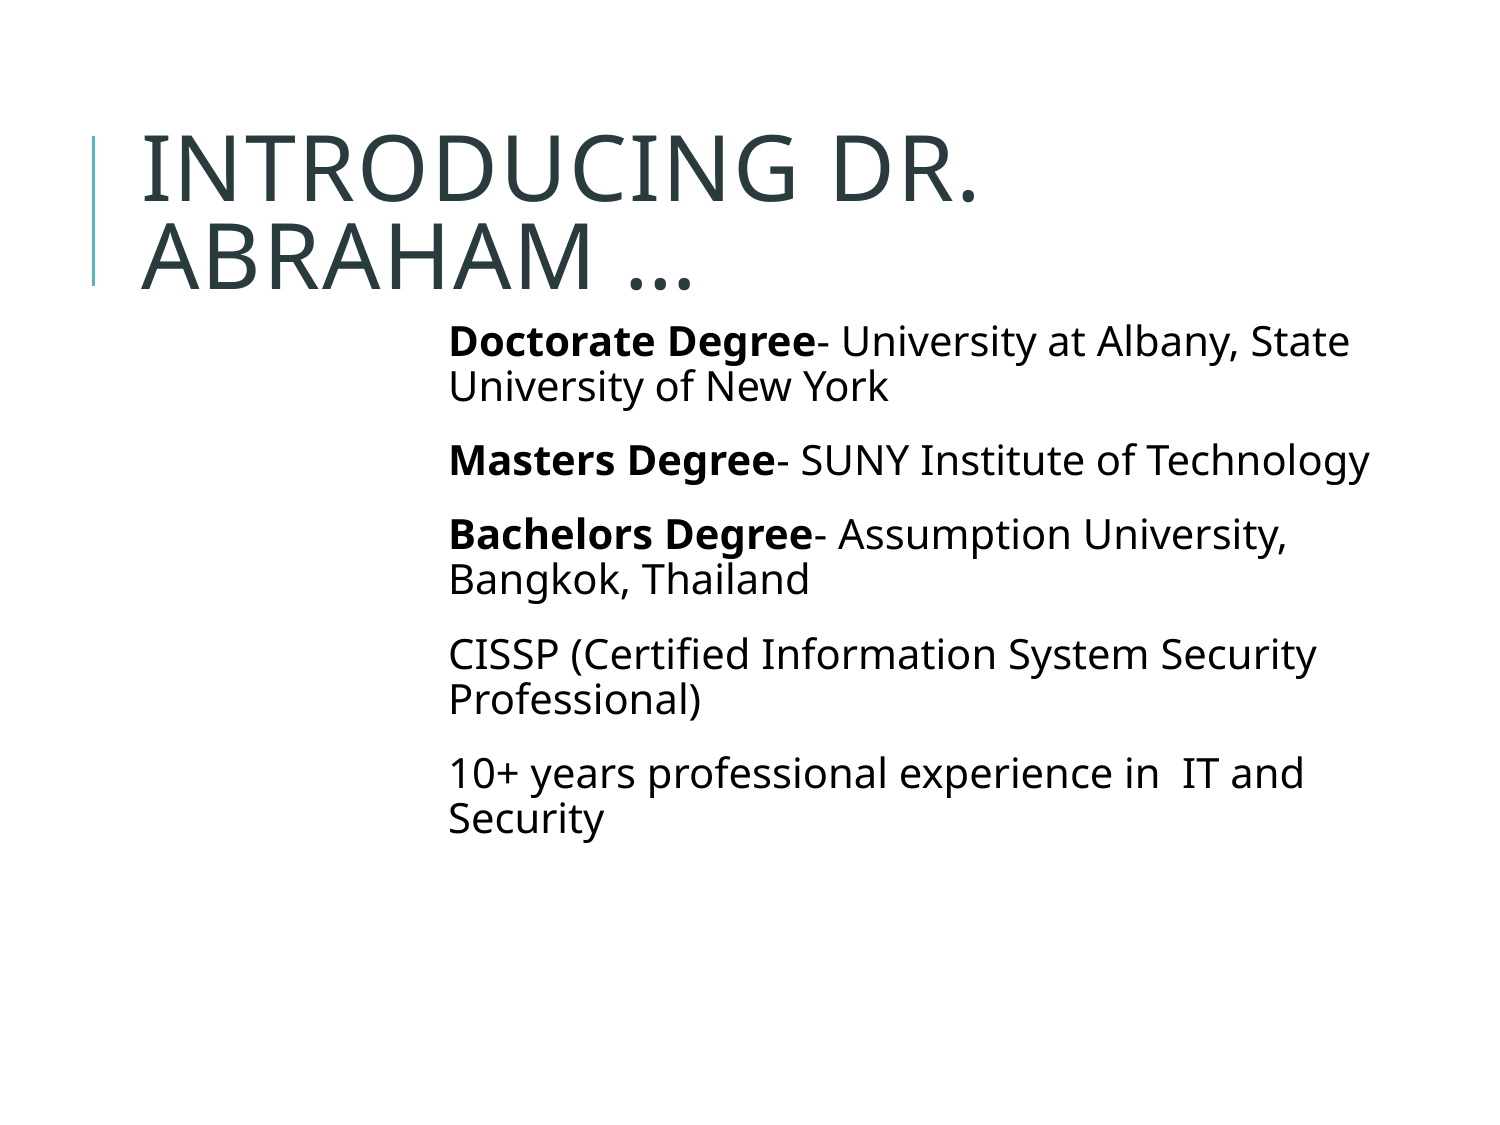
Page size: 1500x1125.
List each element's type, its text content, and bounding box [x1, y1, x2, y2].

list Doctorate Degree- University at Albany, State University of New York Masters Degree- SUNY Institute of Technology Bachelors Degree- Assumption University, Bangkok, Thailand CISSP (Certified Information System Security Professional) 10+ years professional experience in IT and Security [425, 233, 1418, 854]
title Introducing Dr. Abraham … [126, 96, 1322, 342]
